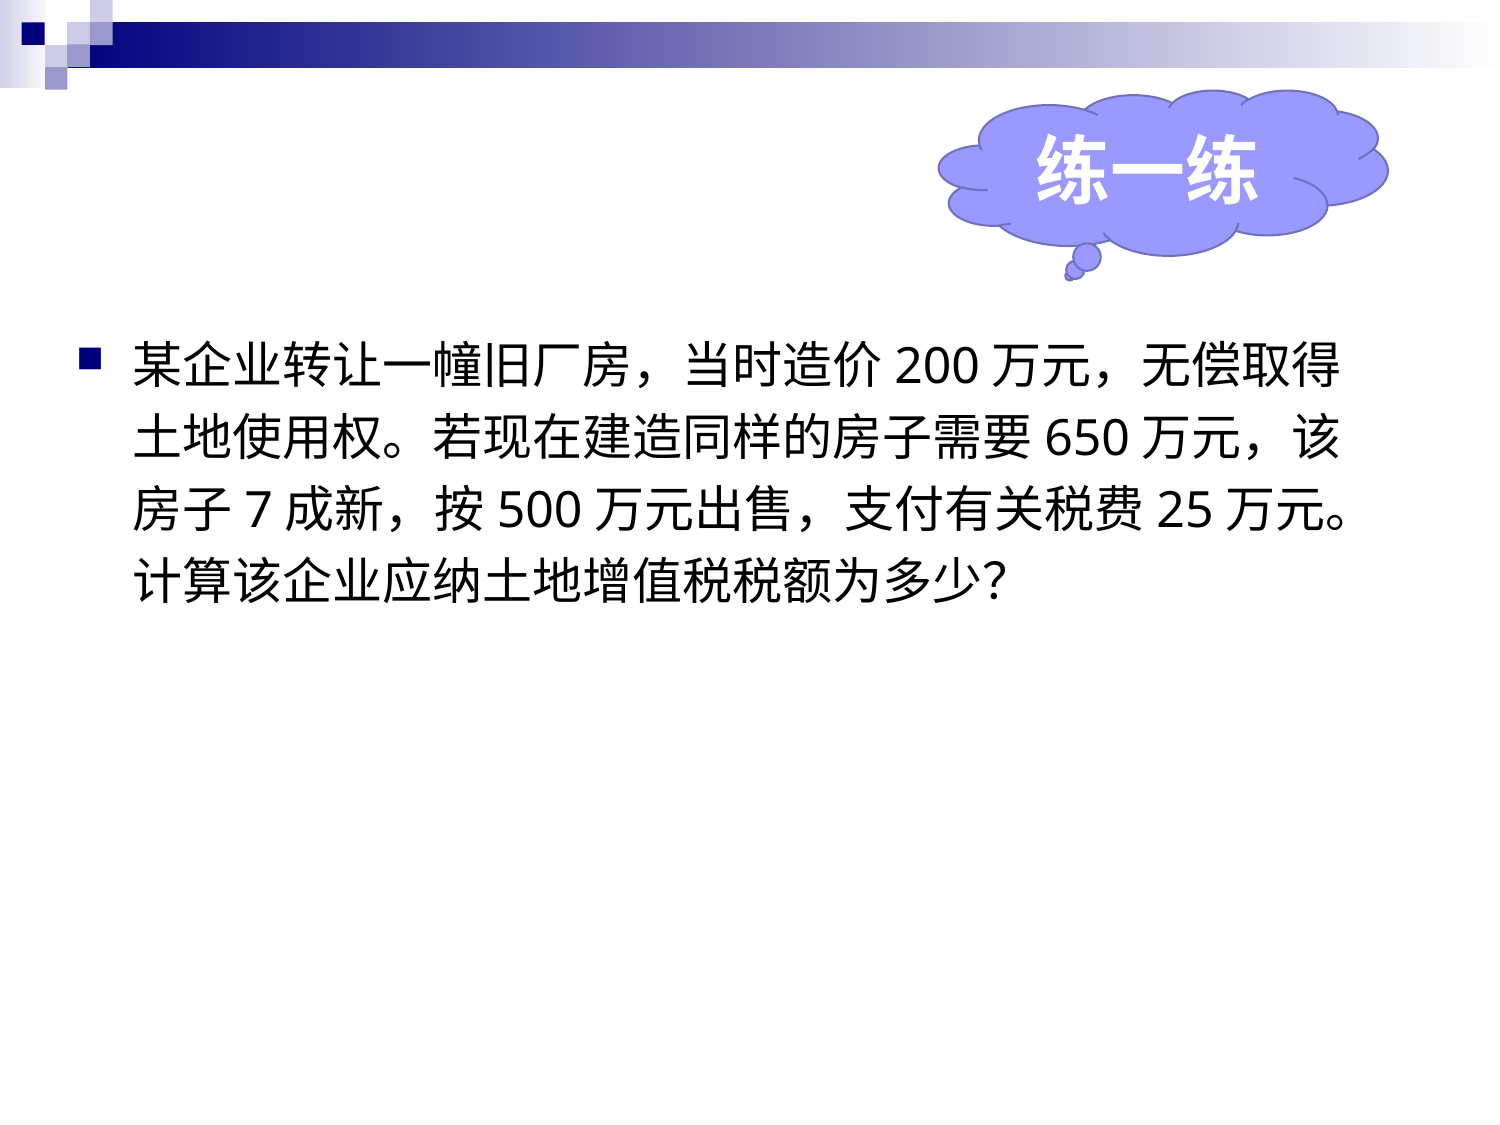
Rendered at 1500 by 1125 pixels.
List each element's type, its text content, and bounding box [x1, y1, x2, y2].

list 某企业转让一幢旧厂房，当时造价200万元，无偿取得土地使用权。若现在建造同样的房子需要650万元，该房子7成新，按500万元出售，支付有关税费25万元。计算该企业应纳土地增值税税额为多少？ [61, 314, 1387, 819]
text_box 练一练 [937, 89, 1390, 282]
text_box 第二节 土地增值税应纳税额的计算 [199, 54, 1338, 140]
